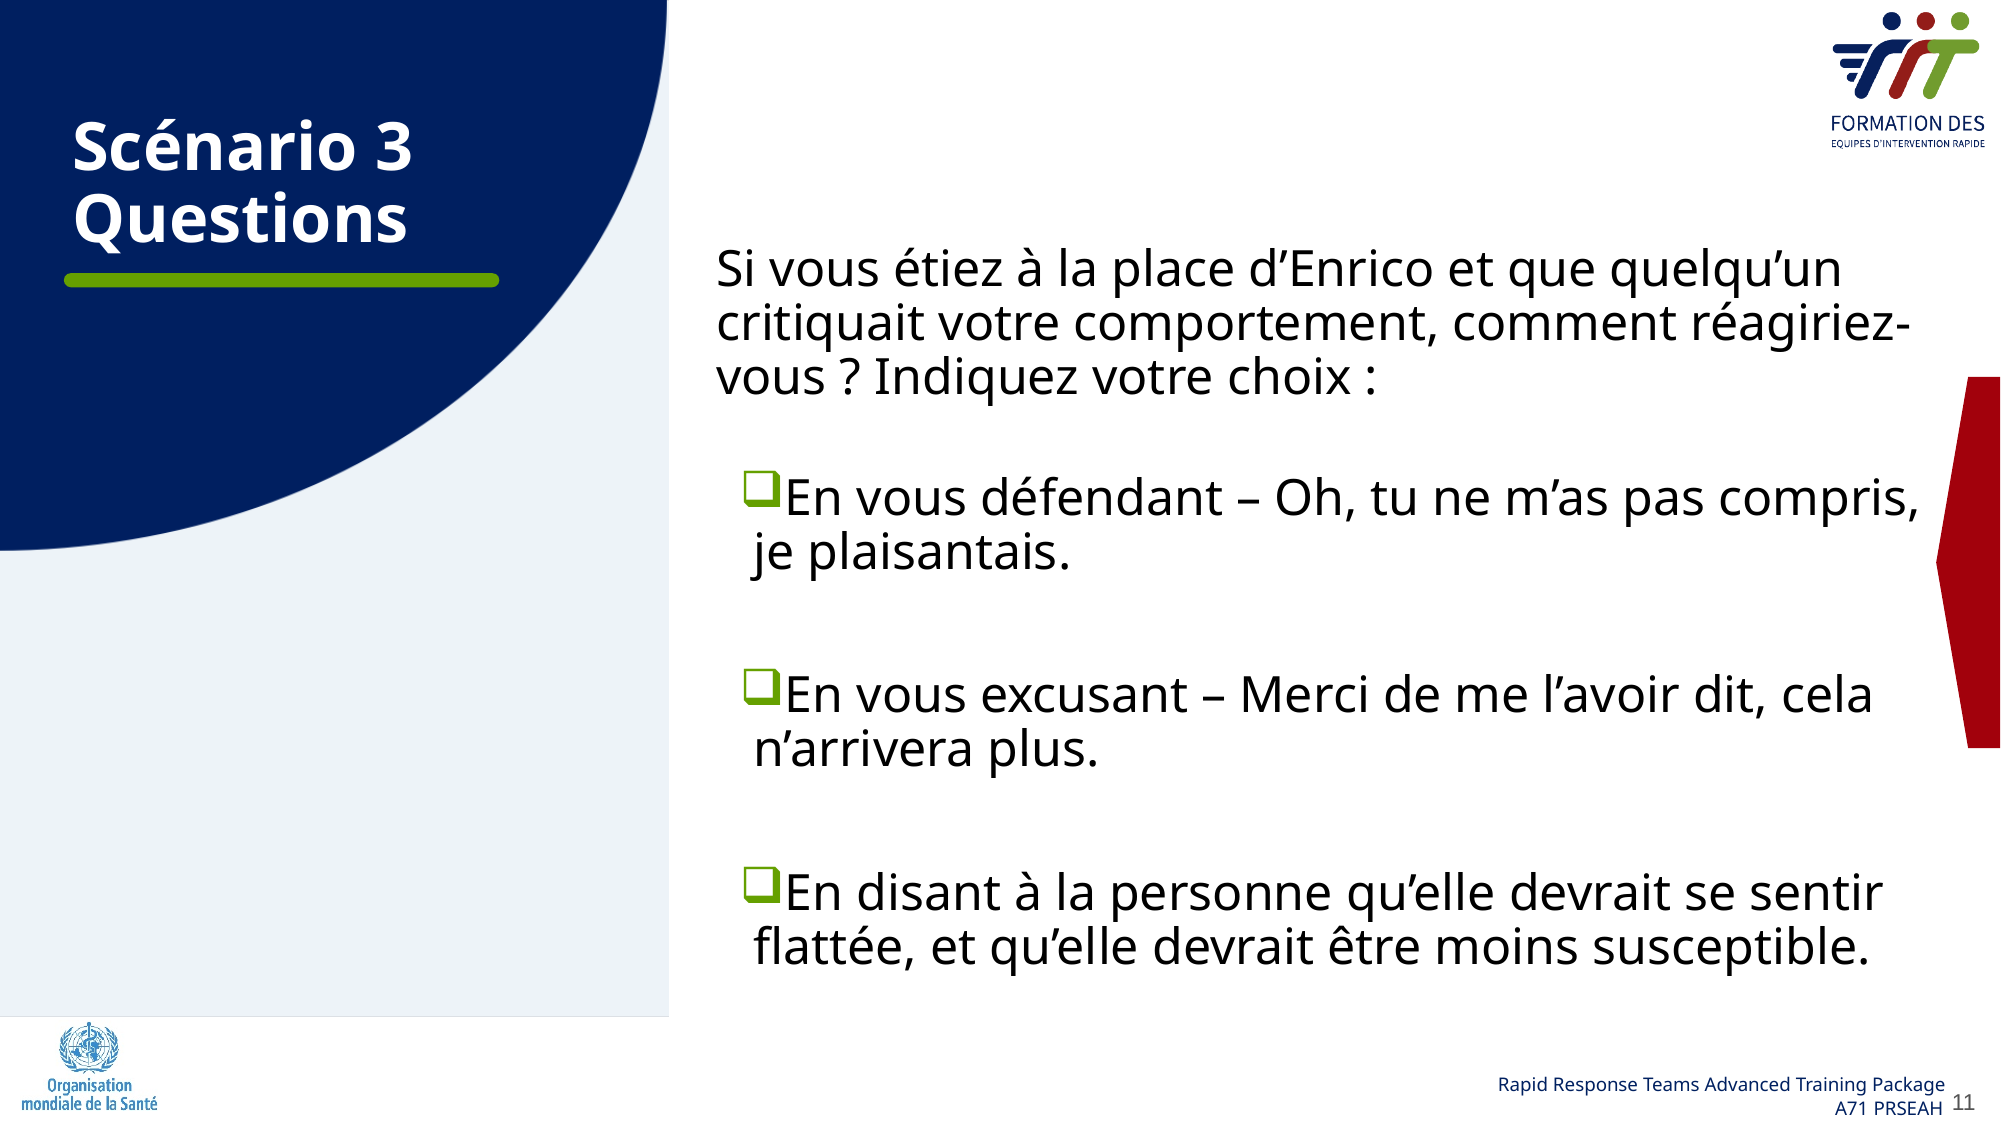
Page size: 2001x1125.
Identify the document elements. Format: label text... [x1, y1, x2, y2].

text_box Scénario 3 Questions [64, 25, 601, 343]
picture [1831, 11, 1985, 149]
text_box [63, 273, 500, 288]
picture [20, 1020, 158, 1111]
list Si vous étiez à la place d’Enrico et que quelqu’un critiquait votre comportement, comment réagiriez-vous ? Indiquez votre choix : En vous défendant – Oh, tu ne m’as pas compris, je plaisantais. En vous excusant – Merci de me l’avoir dit, cela n’arrivera plus. En disant à la personne qu’elle devrait se sentir flattée, et qu’elle devrait être moins susceptible. [708, 235, 1945, 1042]
picture [0, 0, 669, 1018]
